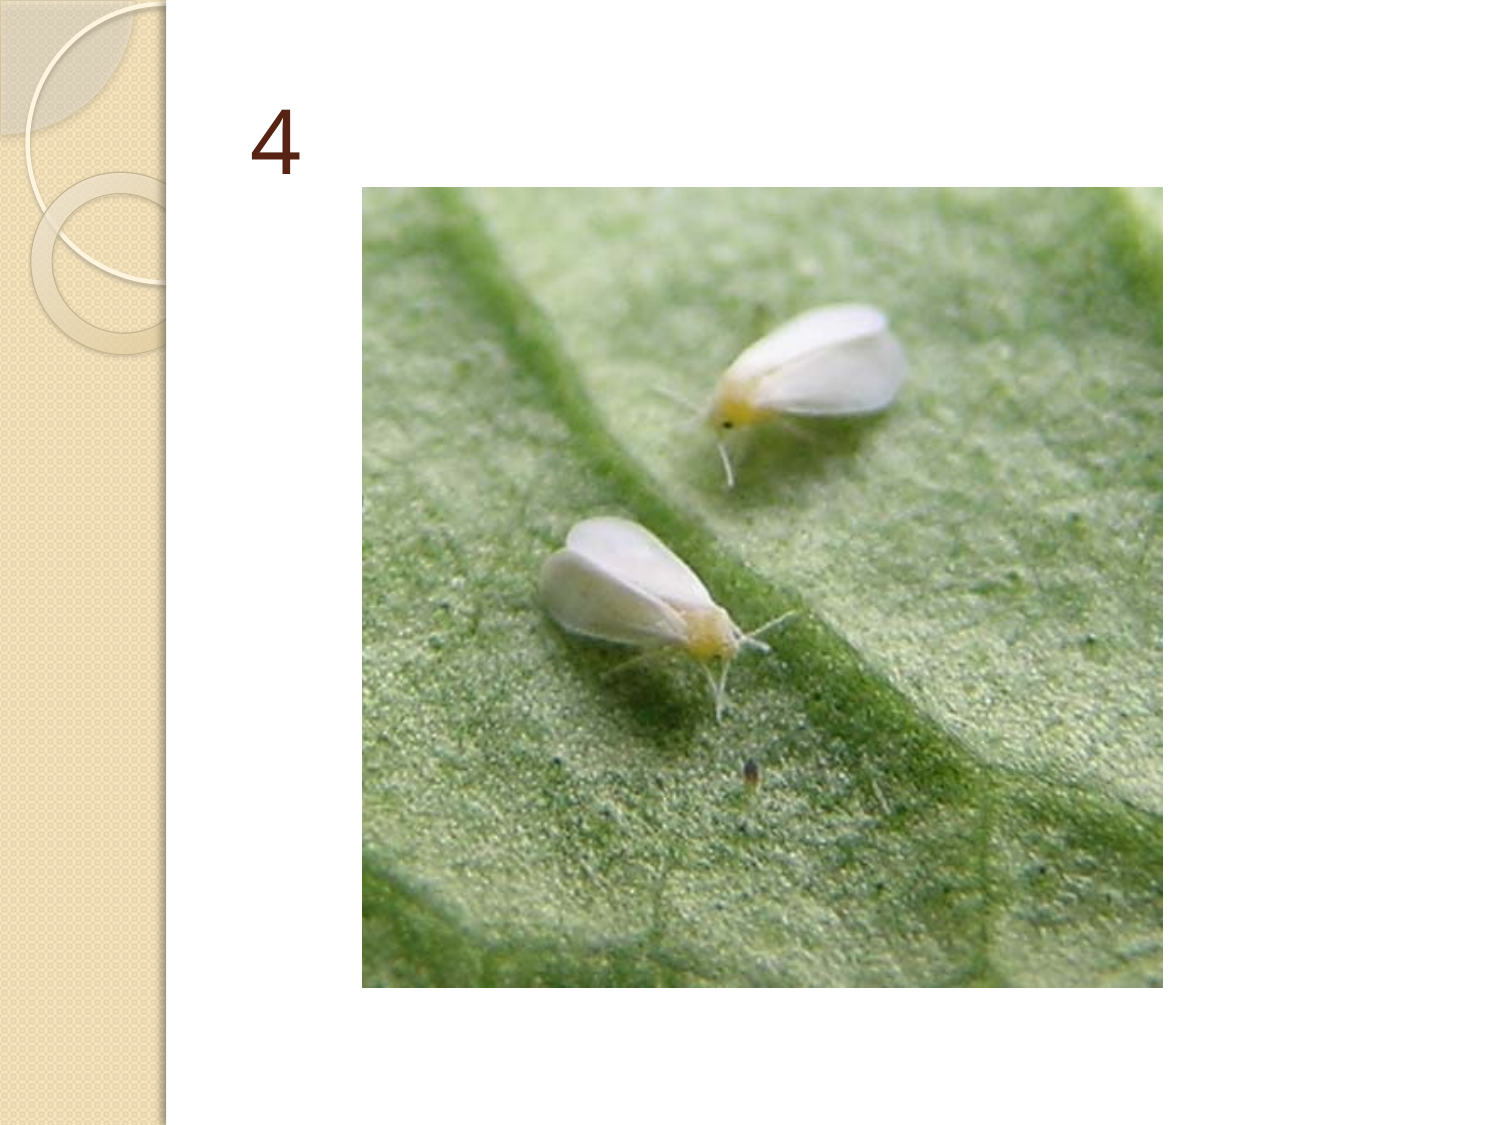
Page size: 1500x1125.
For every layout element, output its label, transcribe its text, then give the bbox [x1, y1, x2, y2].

title 4 [235, 45, 1466, 233]
picture [362, 187, 1163, 988]
